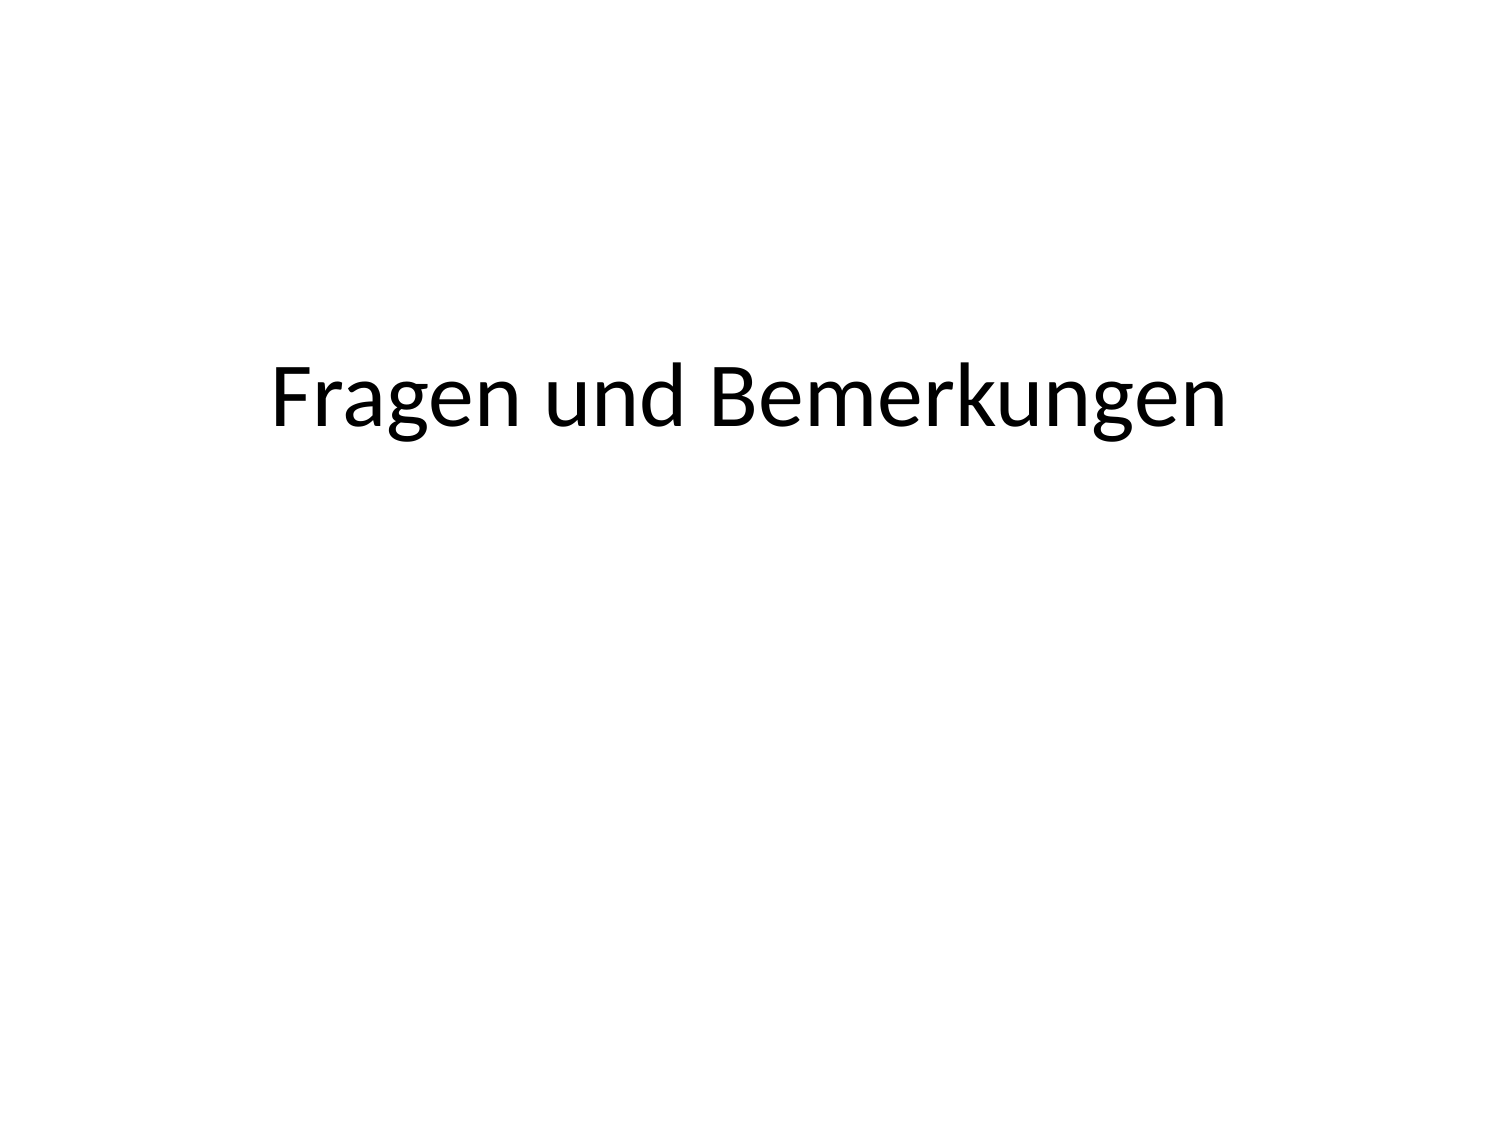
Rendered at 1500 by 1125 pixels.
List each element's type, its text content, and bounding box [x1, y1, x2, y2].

title Fragen und Bemerkungen [75, 289, 1425, 600]
